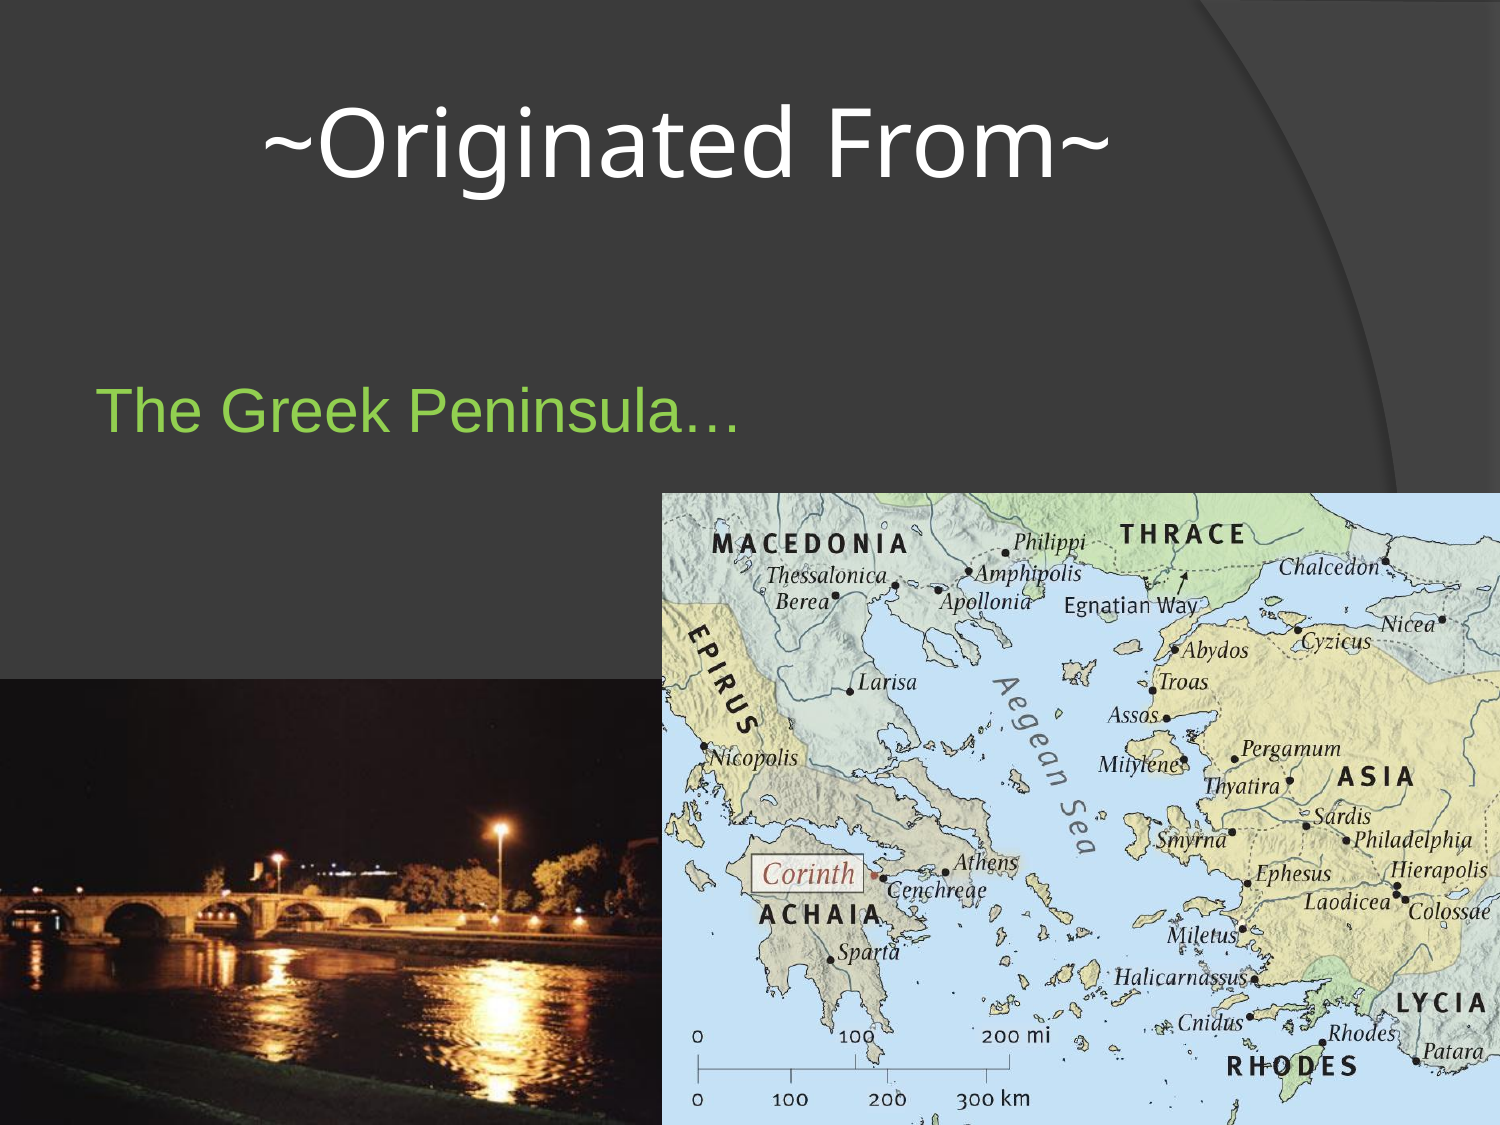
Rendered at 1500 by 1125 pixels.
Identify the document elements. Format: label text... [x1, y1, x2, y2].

picture [662, 493, 1500, 1125]
list The Greek Peninsula… [75, 362, 788, 475]
picture [0, 679, 654, 1125]
title ~Originated From~ [75, 45, 1300, 233]
